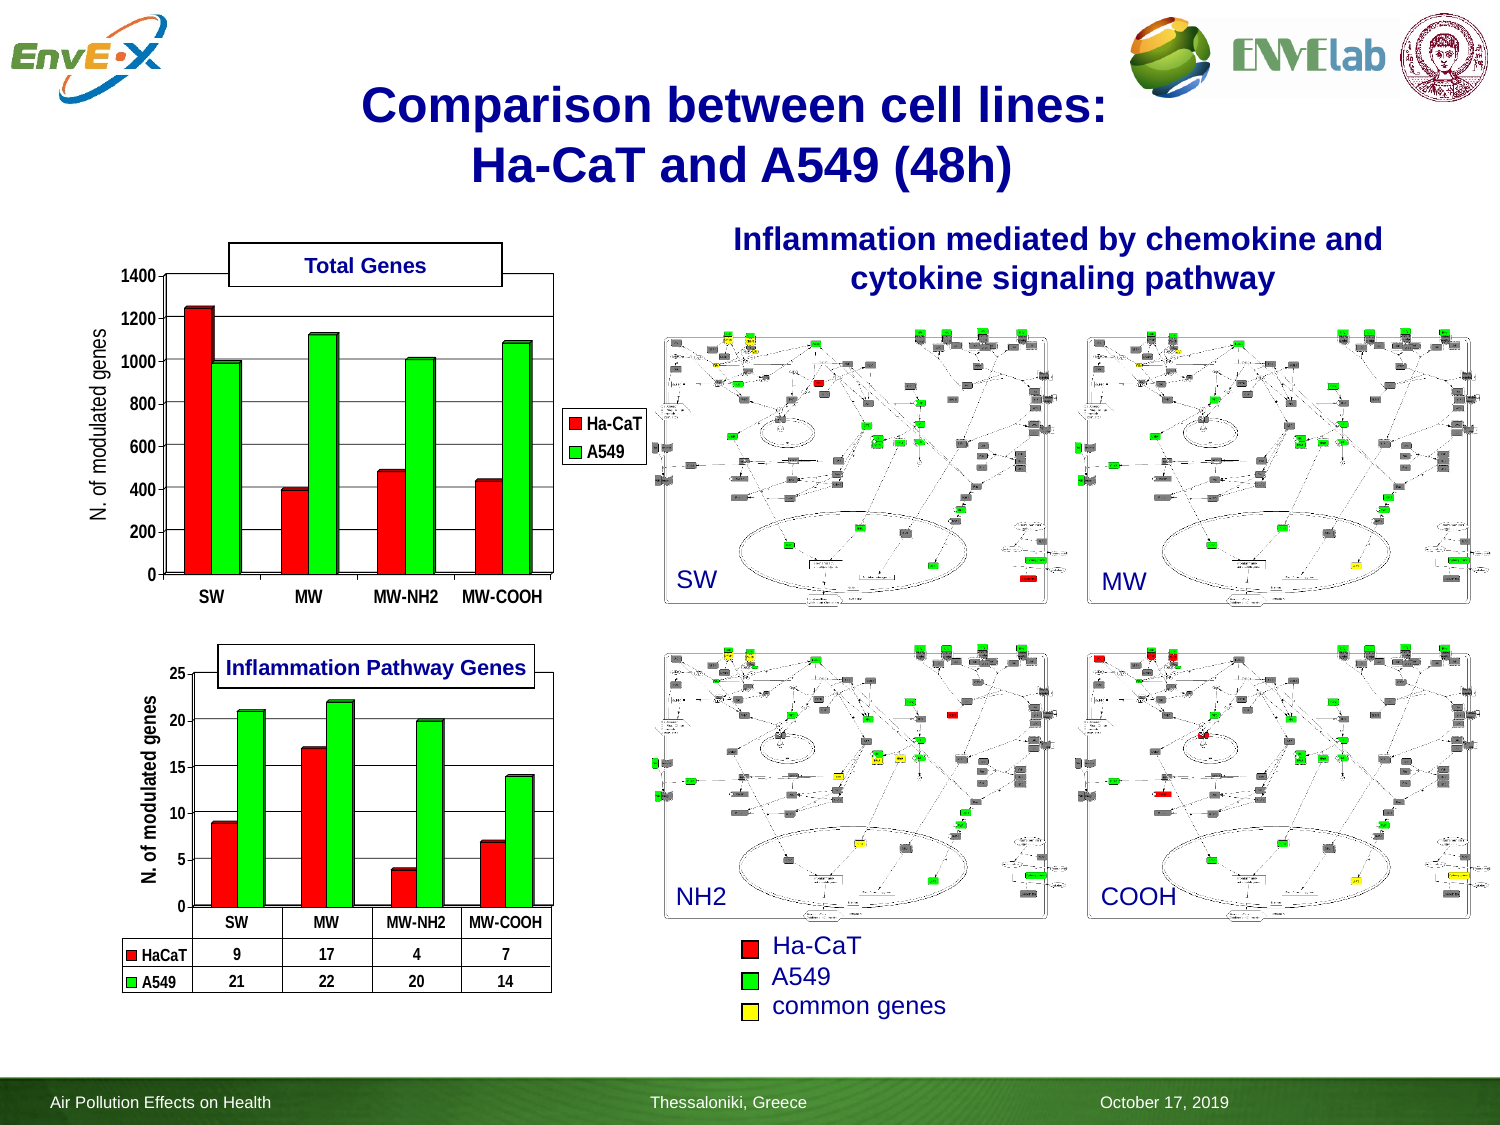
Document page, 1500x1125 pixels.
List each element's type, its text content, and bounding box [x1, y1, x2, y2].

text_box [649, 316, 1496, 926]
text_box Inflammation mediated by chemokine and cytokine signaling pathway [718, 210, 1408, 304]
picture [0, 1076, 1500, 1125]
picture [0, 8, 175, 107]
picture [1130, 13, 1488, 102]
text_box Comparison between cell lines: Ha-CaT and A549 (48h) [272, 51, 1212, 214]
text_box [741, 934, 963, 1029]
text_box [69, 644, 606, 1005]
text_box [64, 239, 655, 634]
